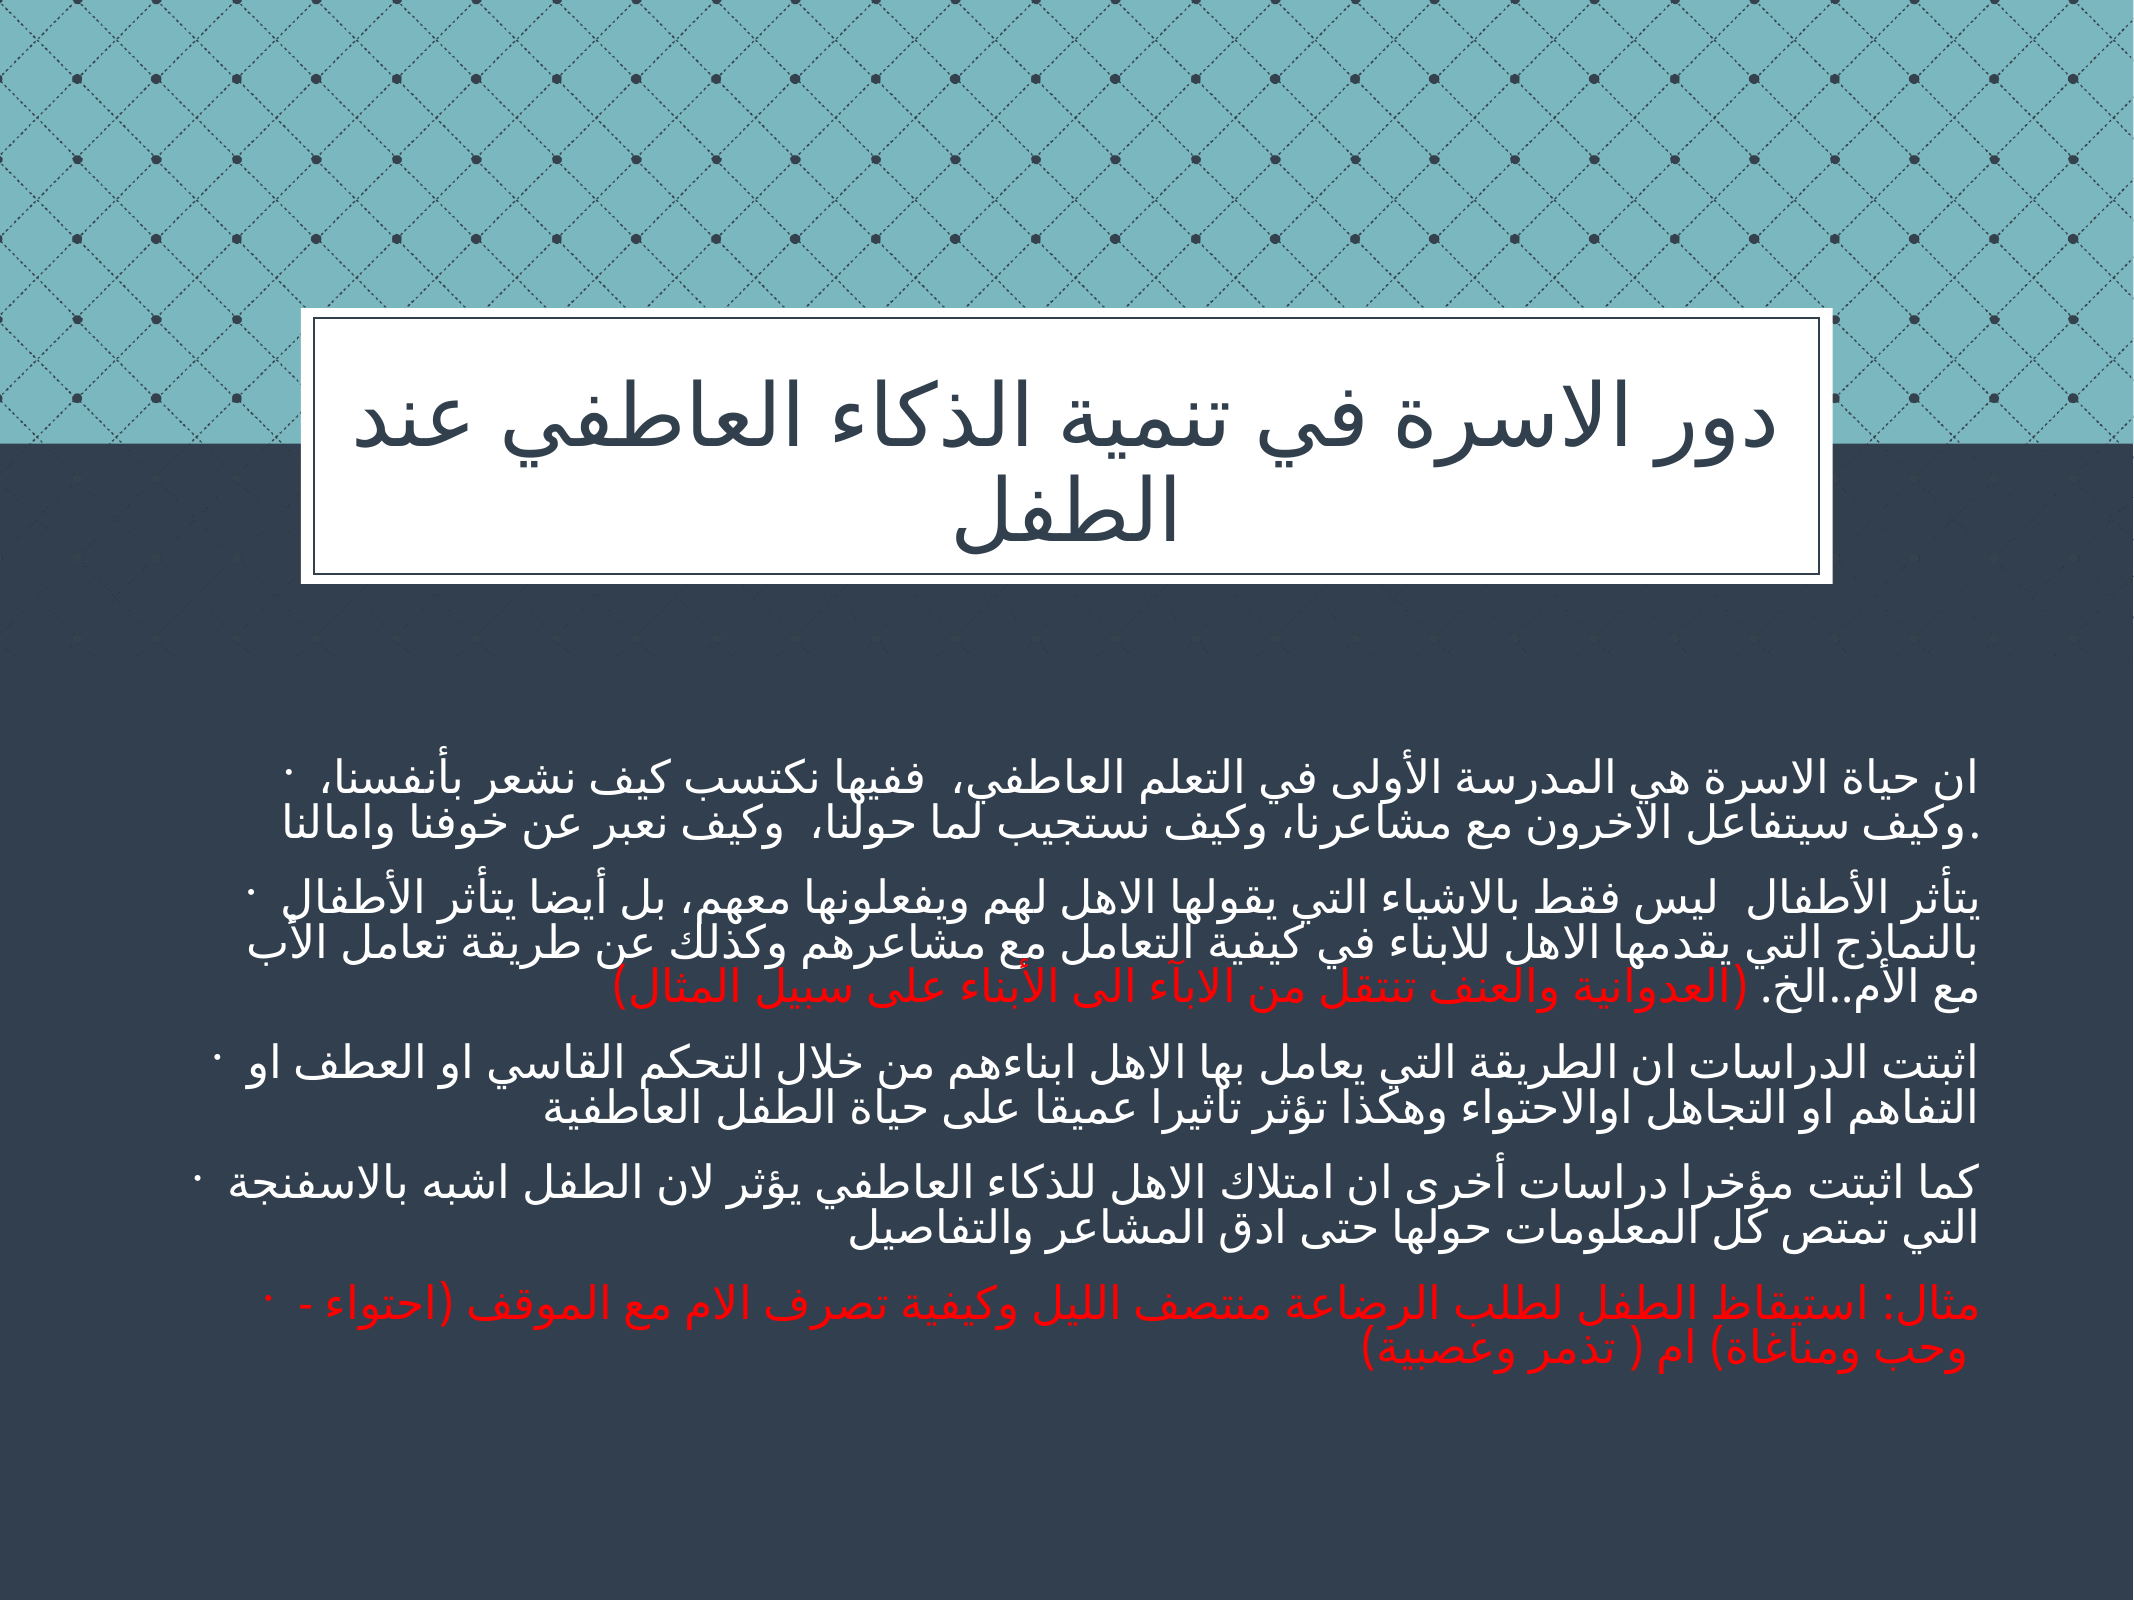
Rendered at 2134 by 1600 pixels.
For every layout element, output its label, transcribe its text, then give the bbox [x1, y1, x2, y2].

title دور الاسرة في تنمية الذكاء العاطفي عند الطفل [301, 391, 1833, 540]
picture [0, 0, 2134, 657]
list ان حياة الاسرة هي المدرسة الأولى في التعلم العاطفي، ففيها نكتسب كيف نشعر بأنفسنا، وكيف سيتفاعل الاخرون مع مشاعرنا، وكيف نستجيب لما حولنا، وكيف نعبر عن خوفنا وامالنا. يتأثر الأطفال ليس فقط بالاشياء التي يقولها الاهل لهم ويفعلونها معهم، بل أيضا يتأثر الأطفال بالنماذج التي يقدمها الاهل للابناء في كيفية التعامل مع مشاعرهم وكذلك عن طريقة تعامل الأب مع الأم..الخ. (العدوانية والعنف تنتقل من الابآء الى الأبناء على سبيل المثال) اثبتت الدراسات ان الطريقة التي يعامل بها الاهل ابناءهم من خلال التحكم القاسي او العطف او التفاهم او التجاهل اوالاحتواء وهكذا تؤثر تاثيرا عميقا على حياة الطفل العاطفية كما اثبتت مؤخرا دراسات أخرى ان امتلاك الاهل للذكاء العاطفي يؤثر لان الطفل اشبه بالاسفنجة التي تمتص كل المعلومات حولها حتى ادق المشاعر والتفاصيل - مثال: استيقاظ الطفل لطلب الرضاعة منتصف الليل وكيفية تصرف الام مع الموقف (احتواء وحب ومناغاة) ام ( تذمر وعصبية) [191, 684, 1982, 1447]
